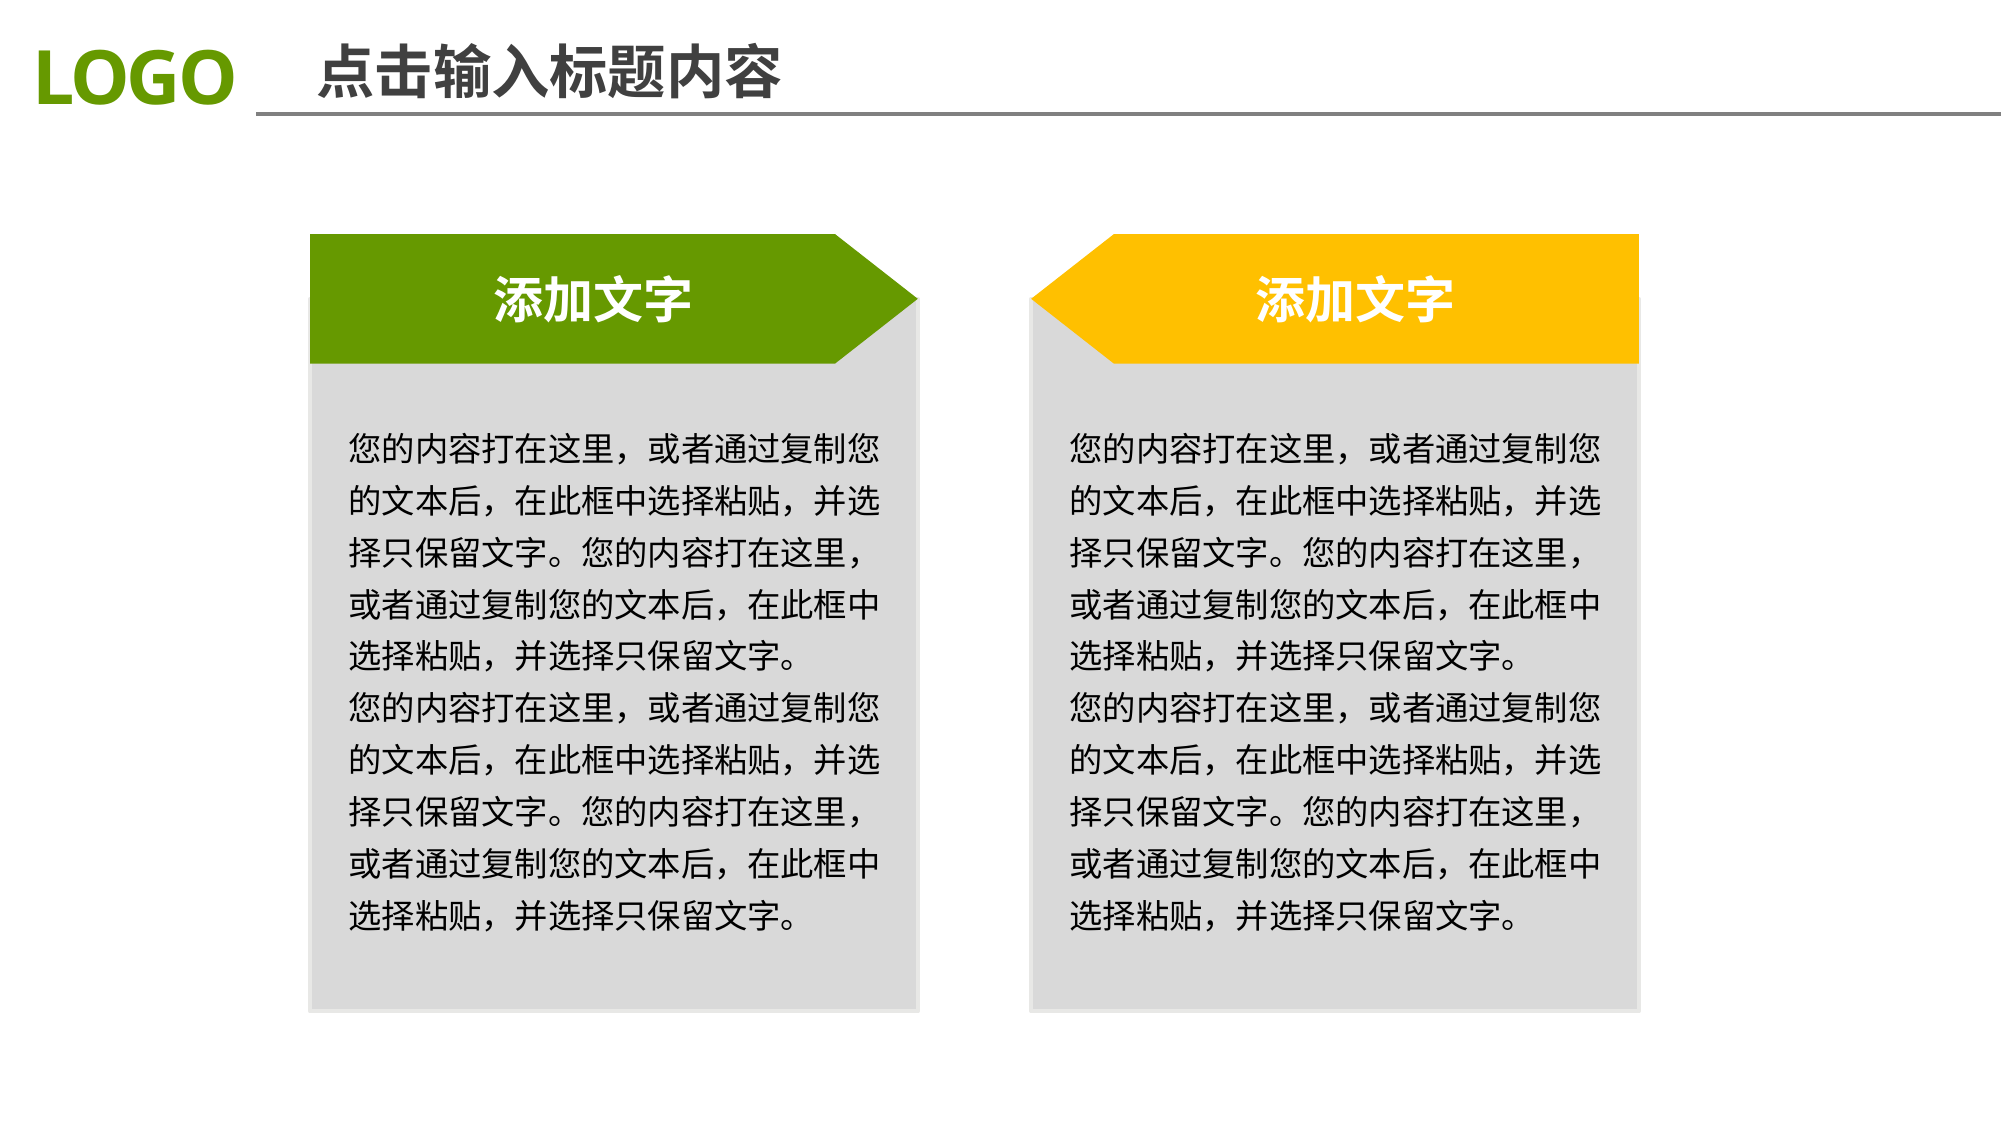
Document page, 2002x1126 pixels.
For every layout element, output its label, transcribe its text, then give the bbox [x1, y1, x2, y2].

text_box 点击输入标题内容 [279, 27, 820, 113]
text_box 您的内容打在这里，或者通过复制您的文本后，在此框中选择粘贴，并选择只保留文字。您的内容打在这里，或者通过复制您的文本后，在此框中选择粘贴，并选择只保留文字。 您的内容打在这里，或者通过复制您的文本后，在此框中选择粘贴，并选择只保留文字。您的内容打在这里，或者通过复制您的文本后，在此框中选择粘贴，并选择只保留文字。 [333, 408, 918, 943]
text_box [1029, 297, 1641, 1013]
text_box 添加文字 [1031, 234, 1639, 364]
text_box 添加文字 [310, 234, 918, 364]
text_box 您的内容打在这里，或者通过复制您的文本后，在此框中选择粘贴，并选择只保留文字。您的内容打在这里，或者通过复制您的文本后，在此框中选择粘贴，并选择只保留文字。 您的内容打在这里，或者通过复制您的文本后，在此框中选择粘贴，并选择只保留文字。您的内容打在这里，或者通过复制您的文本后，在此框中选择粘贴，并选择只保留文字。 [1054, 408, 1639, 943]
text_box [308, 297, 920, 1013]
